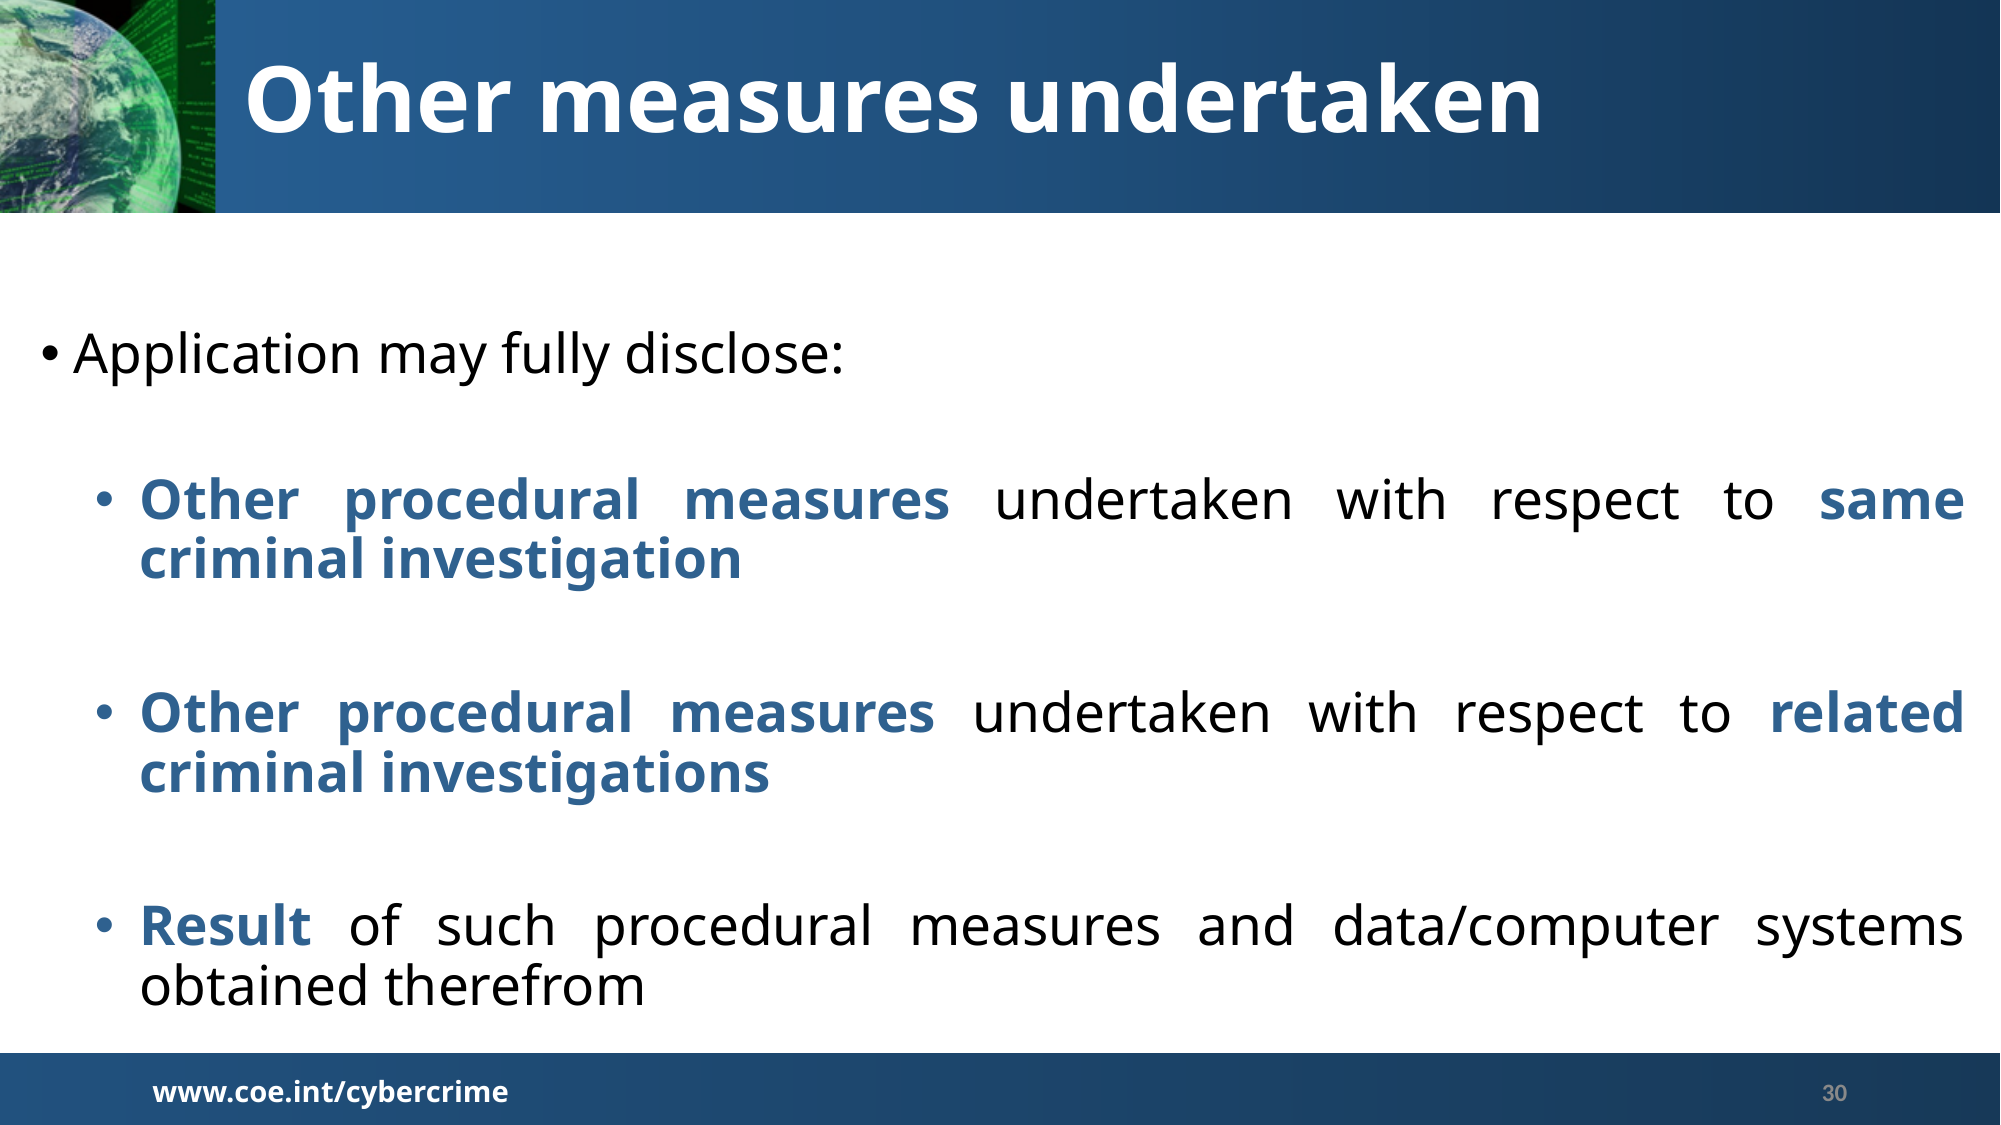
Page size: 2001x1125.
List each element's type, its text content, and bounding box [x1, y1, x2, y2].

slide_number 30 [1412, 1061, 1863, 1121]
slide_number www.coe.int/cybercrime [137, 1061, 588, 1121]
picture [0, 0, 2000, 213]
title Other measures undertaken [228, 28, 1954, 178]
list Application may fully disclose: Other procedural measures undertaken with respect to same criminal investigation Other procedural measures undertaken with respect to related criminal investigations Result of such procedural measures and data/computer systems obtained therefrom [25, 234, 1982, 1029]
